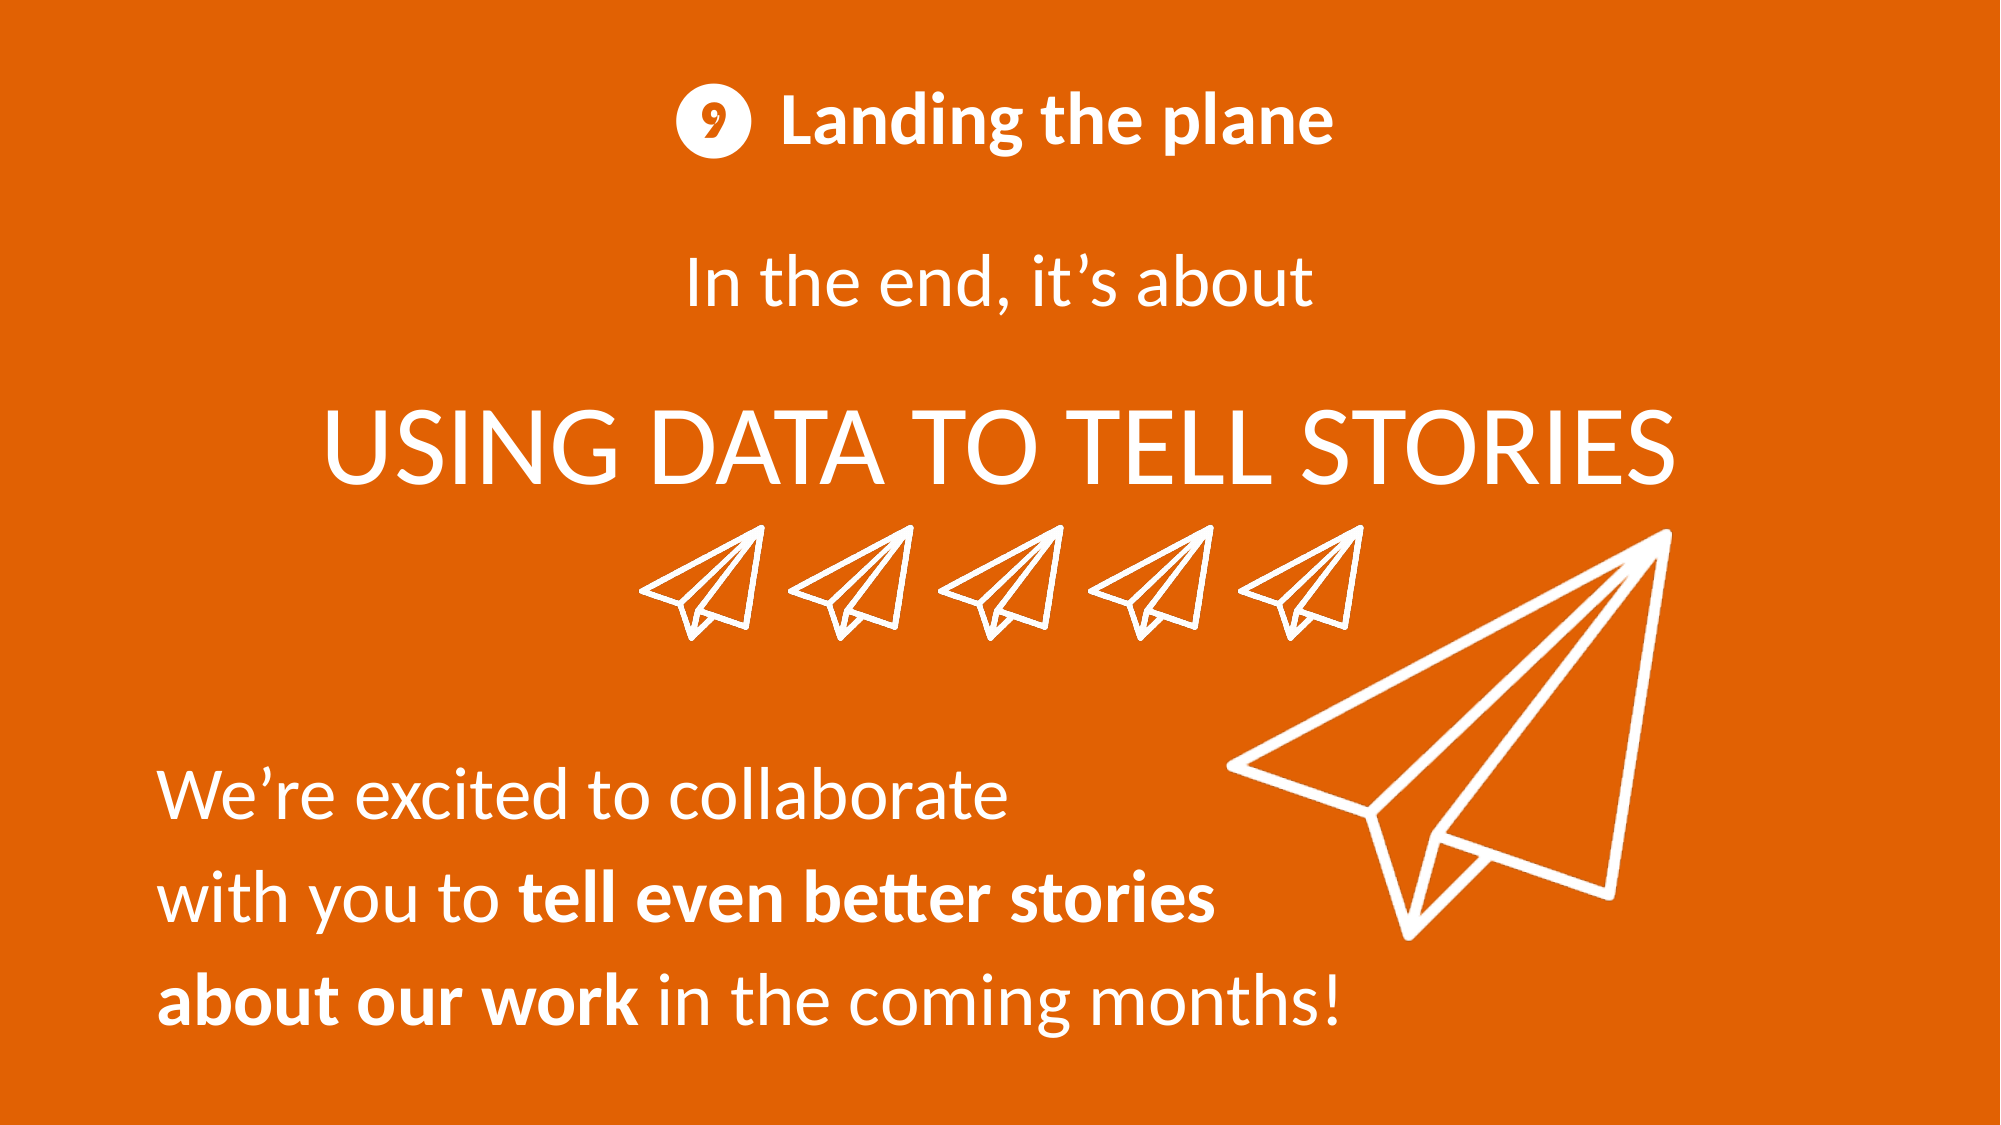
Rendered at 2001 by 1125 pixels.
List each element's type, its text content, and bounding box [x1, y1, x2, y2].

picture [625, 460, 1724, 1010]
text_box ❾ Landing the plane In the end, it’s about USING DATA TO TELL STORIES We’re excited to collaborate with you to tell even better stories about our work in the coming months! [141, 30, 1859, 1048]
